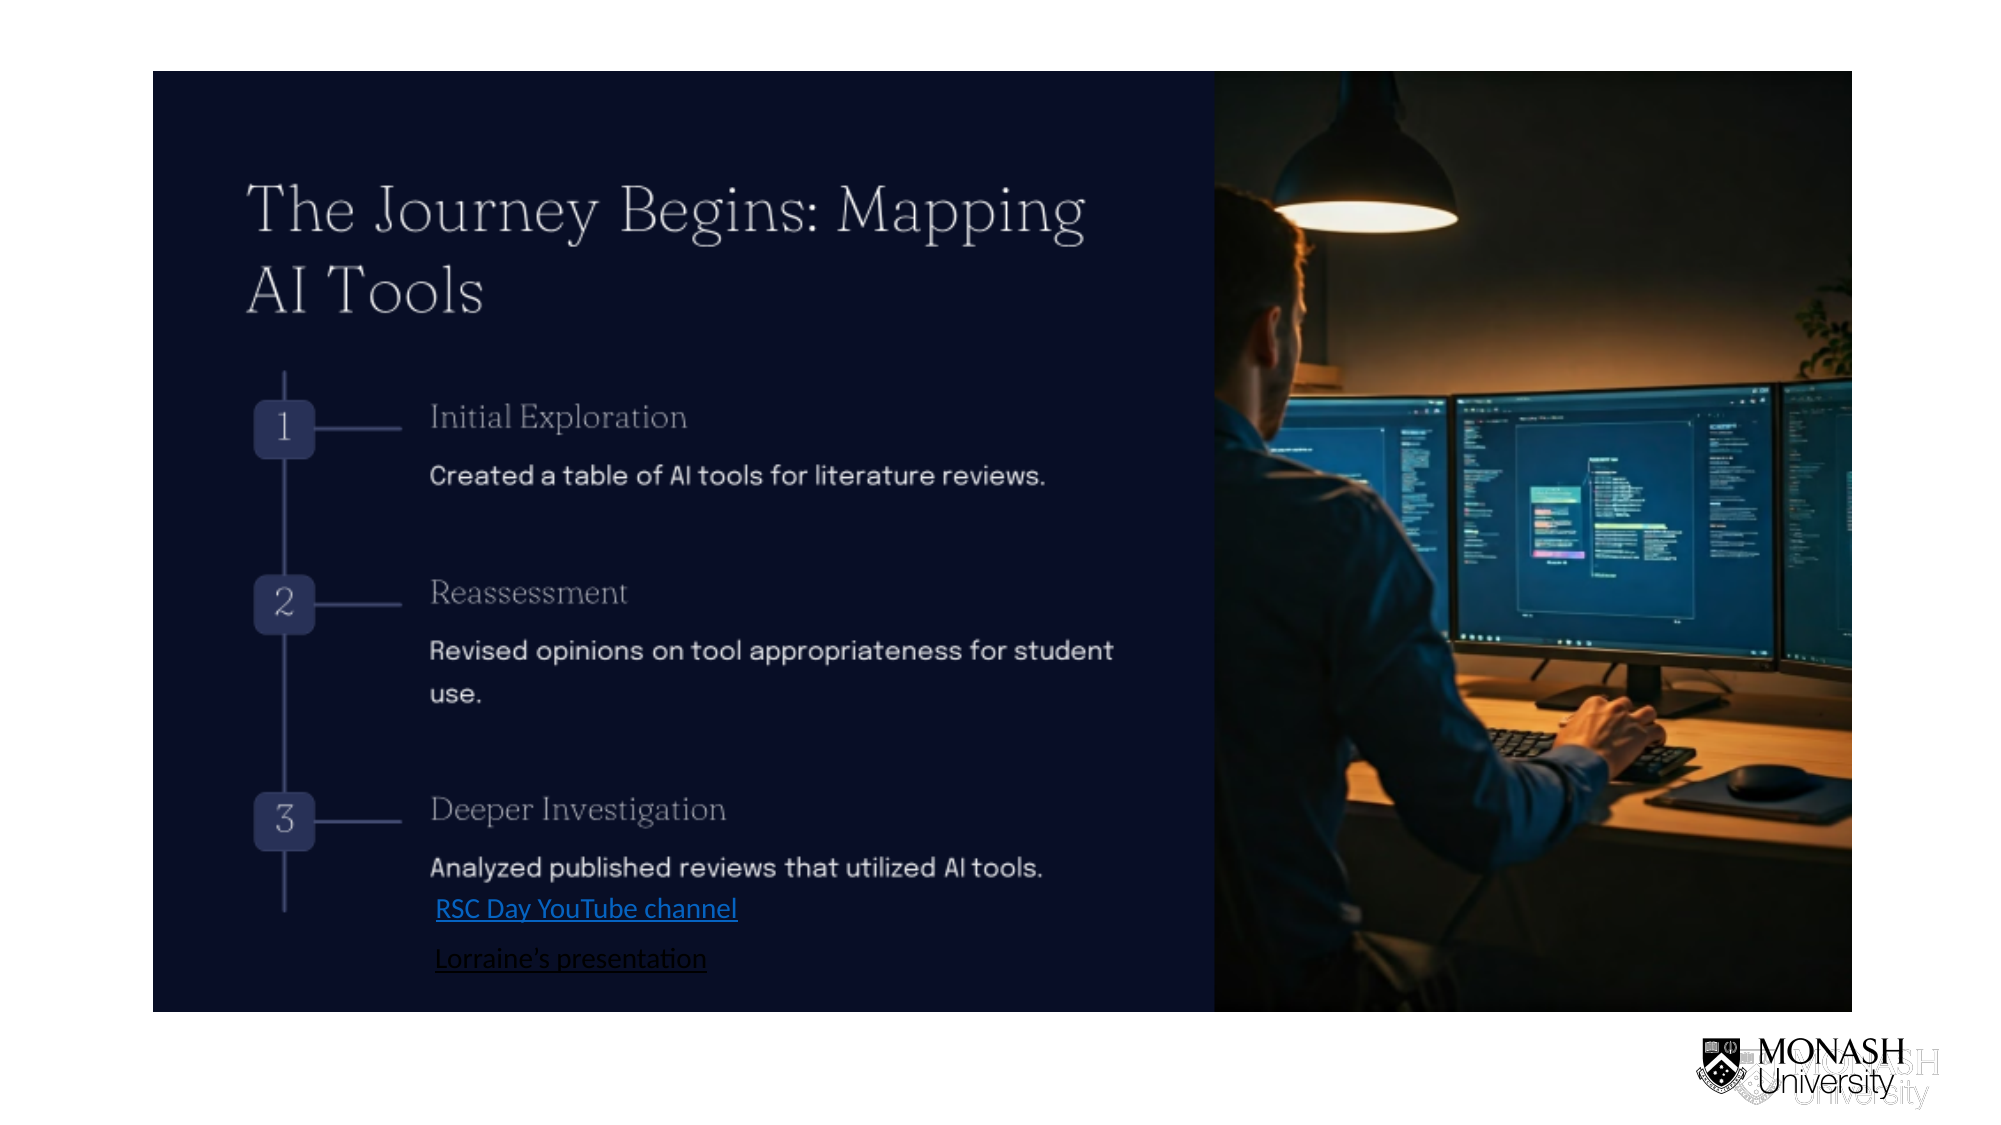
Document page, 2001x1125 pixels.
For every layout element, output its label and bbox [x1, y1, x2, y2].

picture [153, 71, 1852, 1012]
picture [1696, 1038, 1939, 1110]
